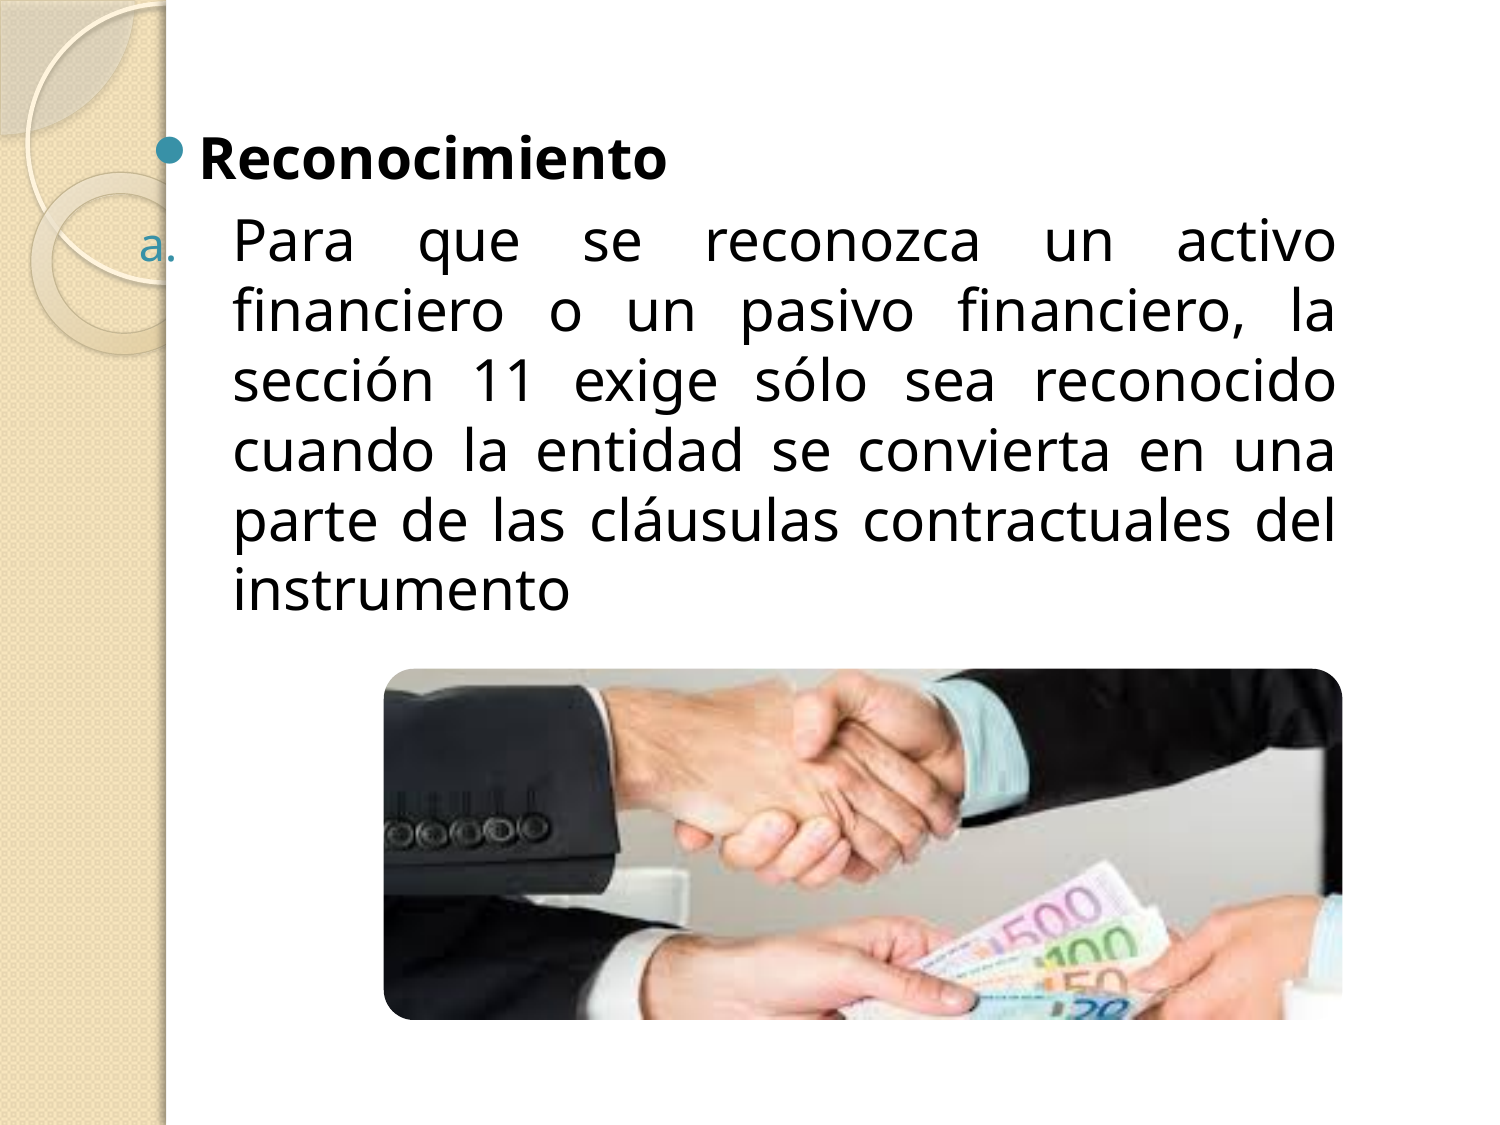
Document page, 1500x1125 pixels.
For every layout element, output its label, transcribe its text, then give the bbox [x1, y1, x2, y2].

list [383, 668, 1343, 1021]
list Reconocimiento Para que se reconozca un activo financiero o un pasivo financiero, la sección 11 exige sólo sea reconocido cuando la entidad se convierta en una parte de las cláusulas contractuales del instrumento [123, 113, 1353, 646]
